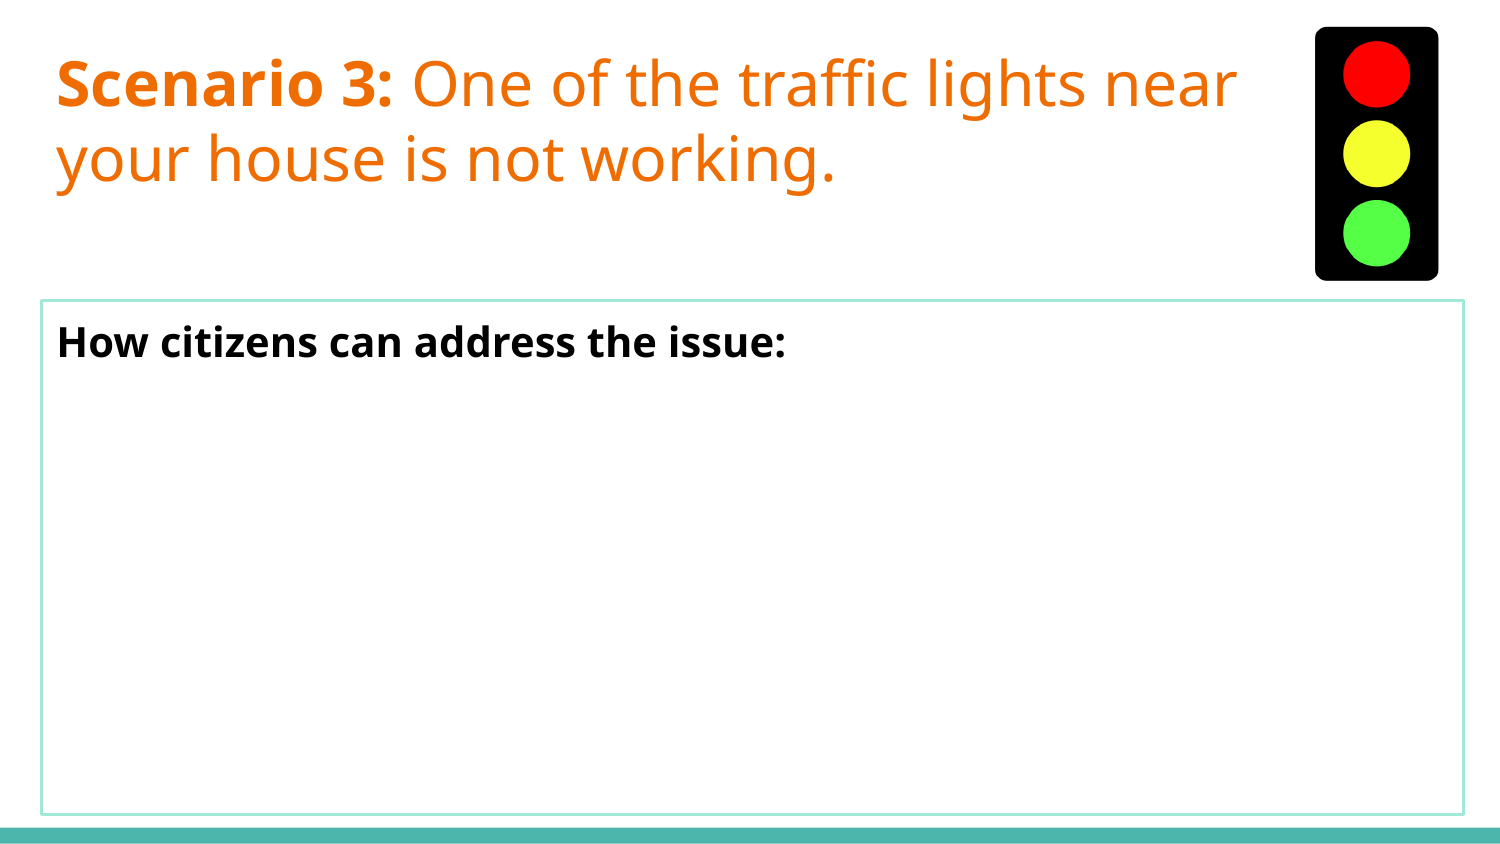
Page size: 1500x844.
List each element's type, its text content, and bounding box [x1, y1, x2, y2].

picture [1293, 21, 1461, 286]
title Scenario 3: One of the traffic lights near your house is not working. [41, 29, 1260, 300]
list How citizens can address the issue: [41, 300, 1464, 815]
